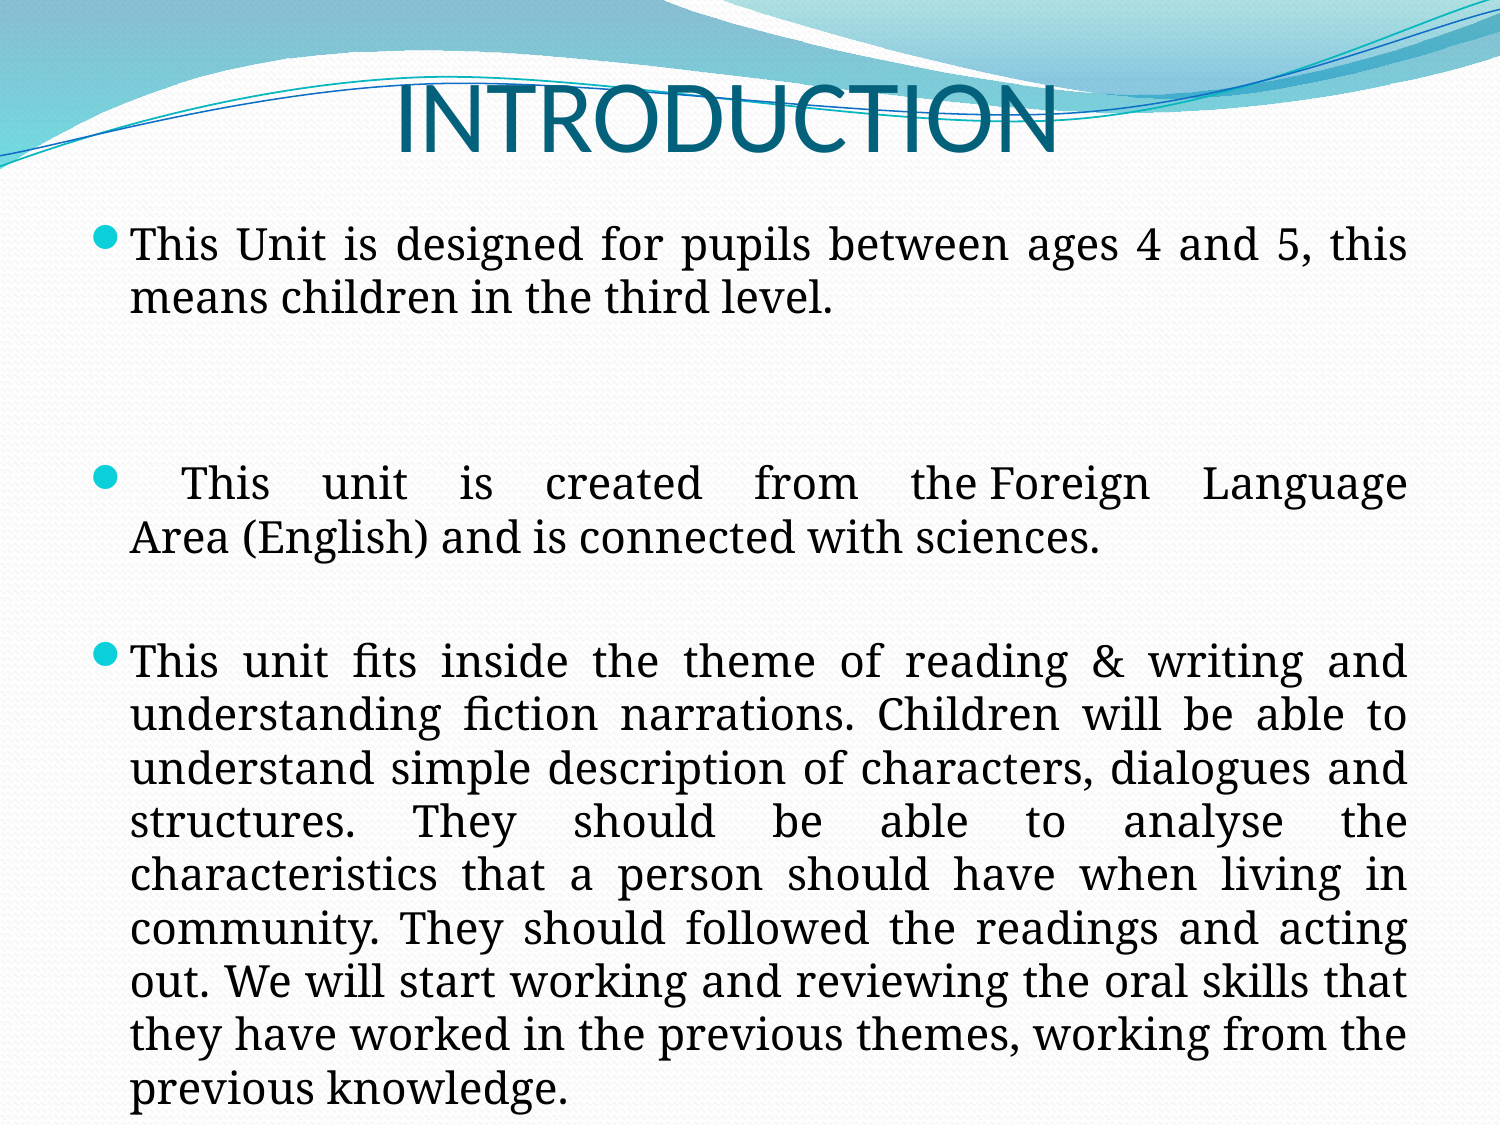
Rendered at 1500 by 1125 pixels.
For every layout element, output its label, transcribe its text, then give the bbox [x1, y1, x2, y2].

list This Unit is designed for pupils between ages 4 and 5, this means children in the third level. This unit is created from the Foreign Language Area (English) and is connected with sciences. This unit fits inside the theme of reading & writing and understanding fiction narrations. Children will be able to understand simple description of characters, dialogues and structures. They should be able to analyse the characteristics that a person should have when living in community. They should followed the readings and acting out. We will start working and reviewing the oral skills that they have worked in the previous themes, working from the previous knowledge. [75, 208, 1425, 1125]
title INTRODUCTION [53, 30, 1404, 174]
